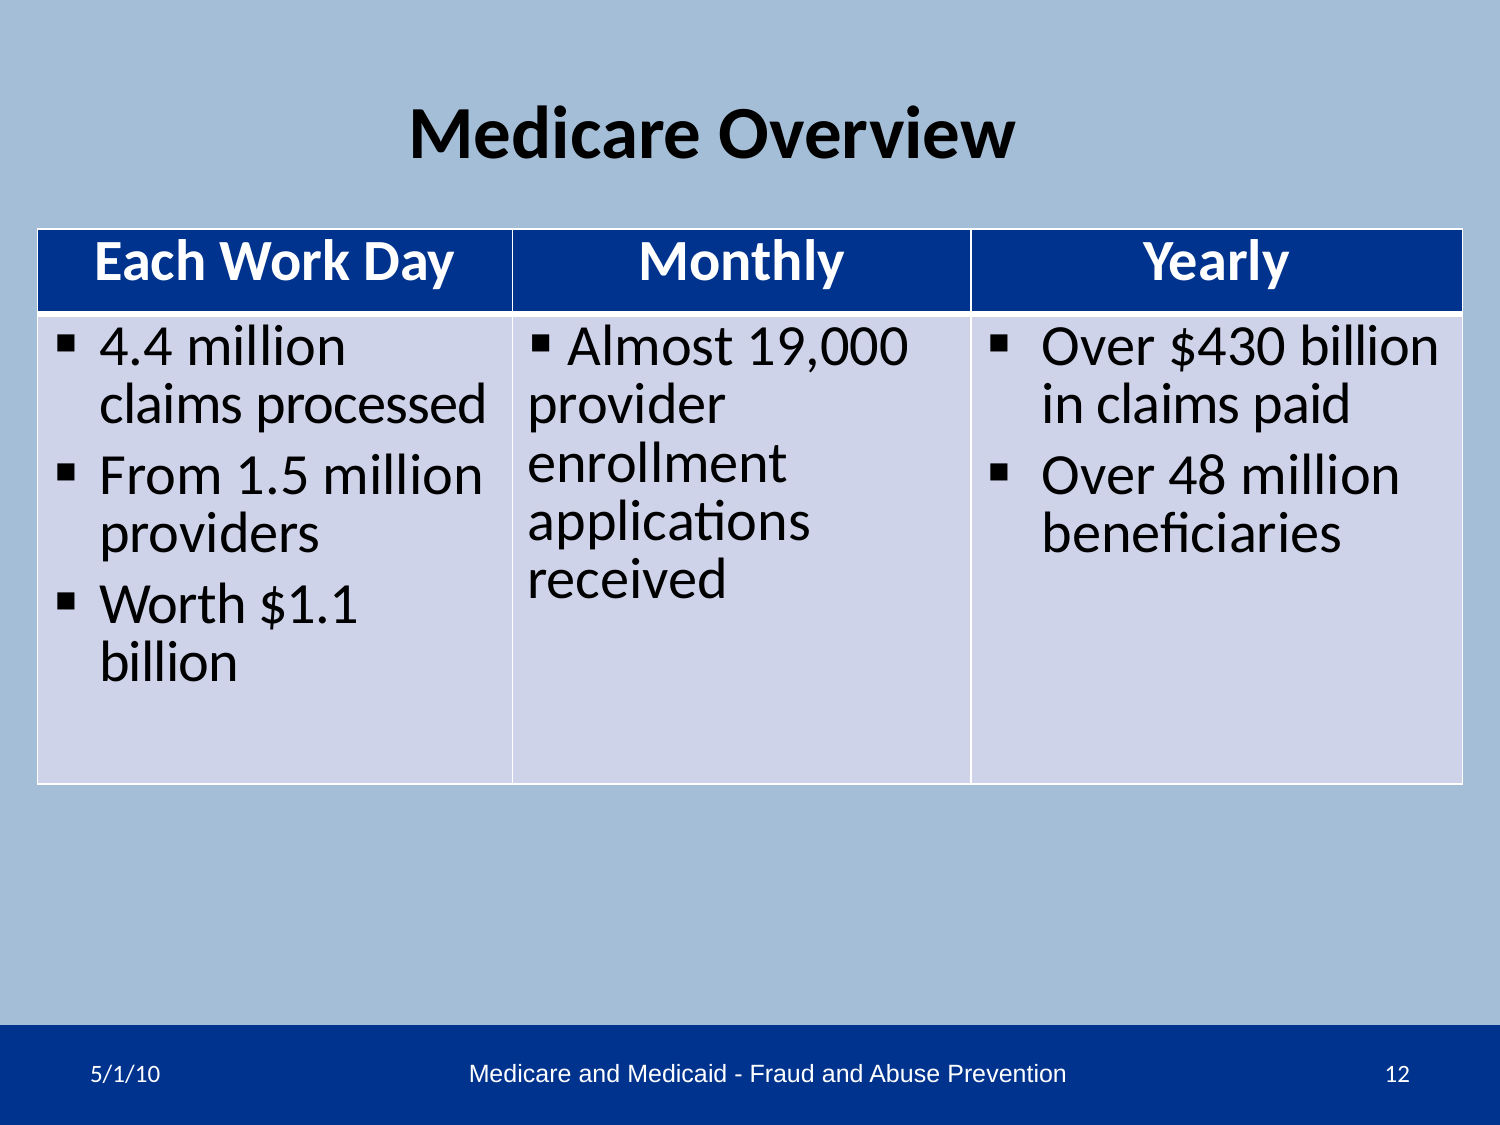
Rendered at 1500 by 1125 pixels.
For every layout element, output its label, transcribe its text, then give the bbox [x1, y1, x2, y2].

table_cell Almost 19,000 provider enrollment applications received [513, 317, 970, 783]
table_header Yearly [972, 230, 1462, 311]
footer Medicare and Medicaid - Fraud and Abuse Prevention [450, 1042, 1088, 1103]
table_cell Over $430 billion in claims paid Over 48 million beneficiaries [972, 317, 1462, 783]
table_header Each Work Day [38, 230, 512, 311]
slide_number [75, 1042, 425, 1103]
table_cell 4.4 million claims processed From 1.5 million providers Worth $1.1 billion [38, 317, 512, 783]
slide_number 12 [1088, 1042, 1425, 1103]
title Medicare Overview [0, 24, 1426, 233]
table_header Monthly [513, 230, 970, 311]
